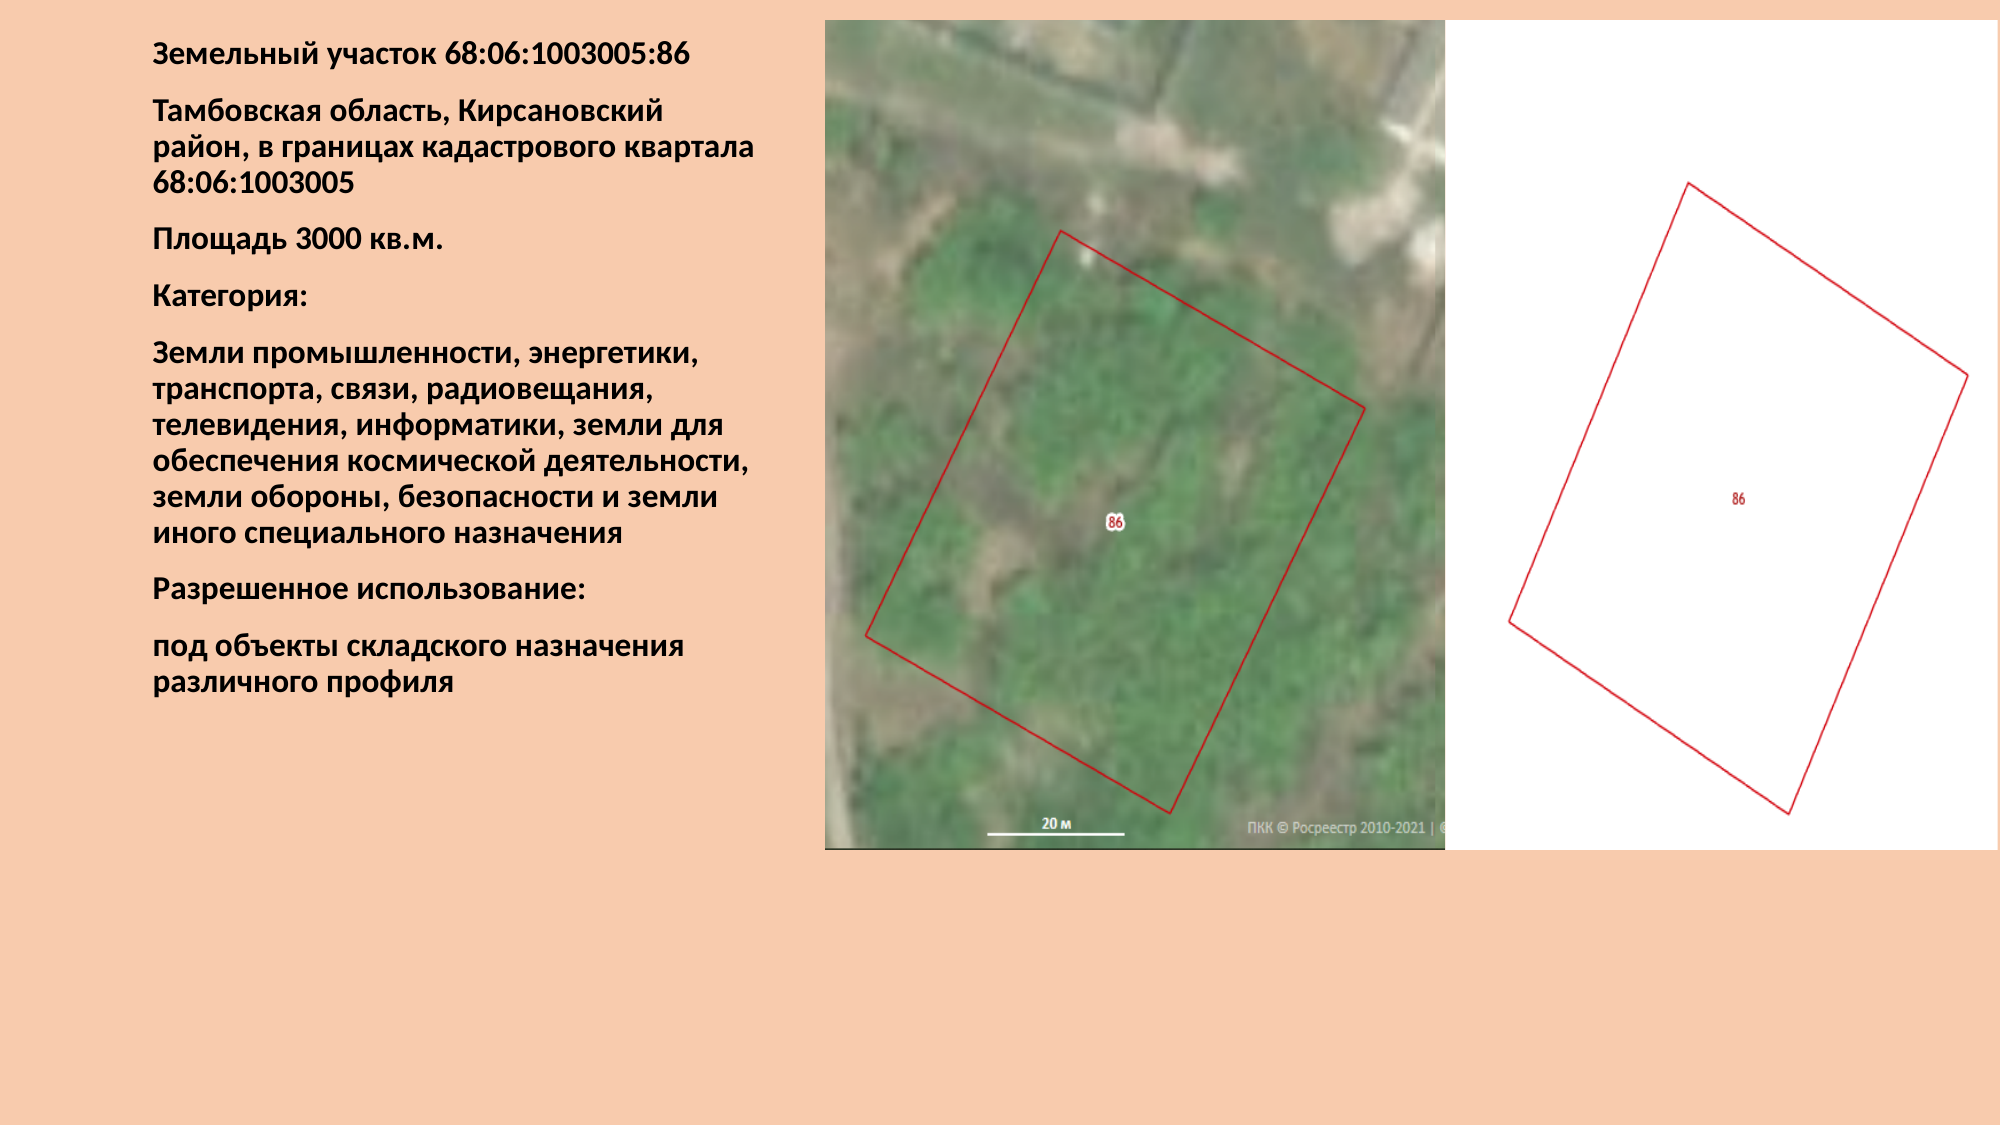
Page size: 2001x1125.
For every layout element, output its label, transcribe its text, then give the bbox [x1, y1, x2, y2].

picture [1445, 20, 1998, 850]
list Земельный участок 68:06:1003005:86 Тамбовская область, Кирсановский район, в границах кадастрового квартала 68:06:1003005 Площадь 3000 кв.м. Категория: Земли промышленности, энергетики, транспорта, связи, радиовещания, телевидения, информатики, земли для обеспечения космической деятельности, земли обороны, безопасности и земли иного специального назначения Разрешенное использование: под объекты складского назначения различного профиля [137, 28, 783, 1077]
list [825, 20, 1445, 850]
